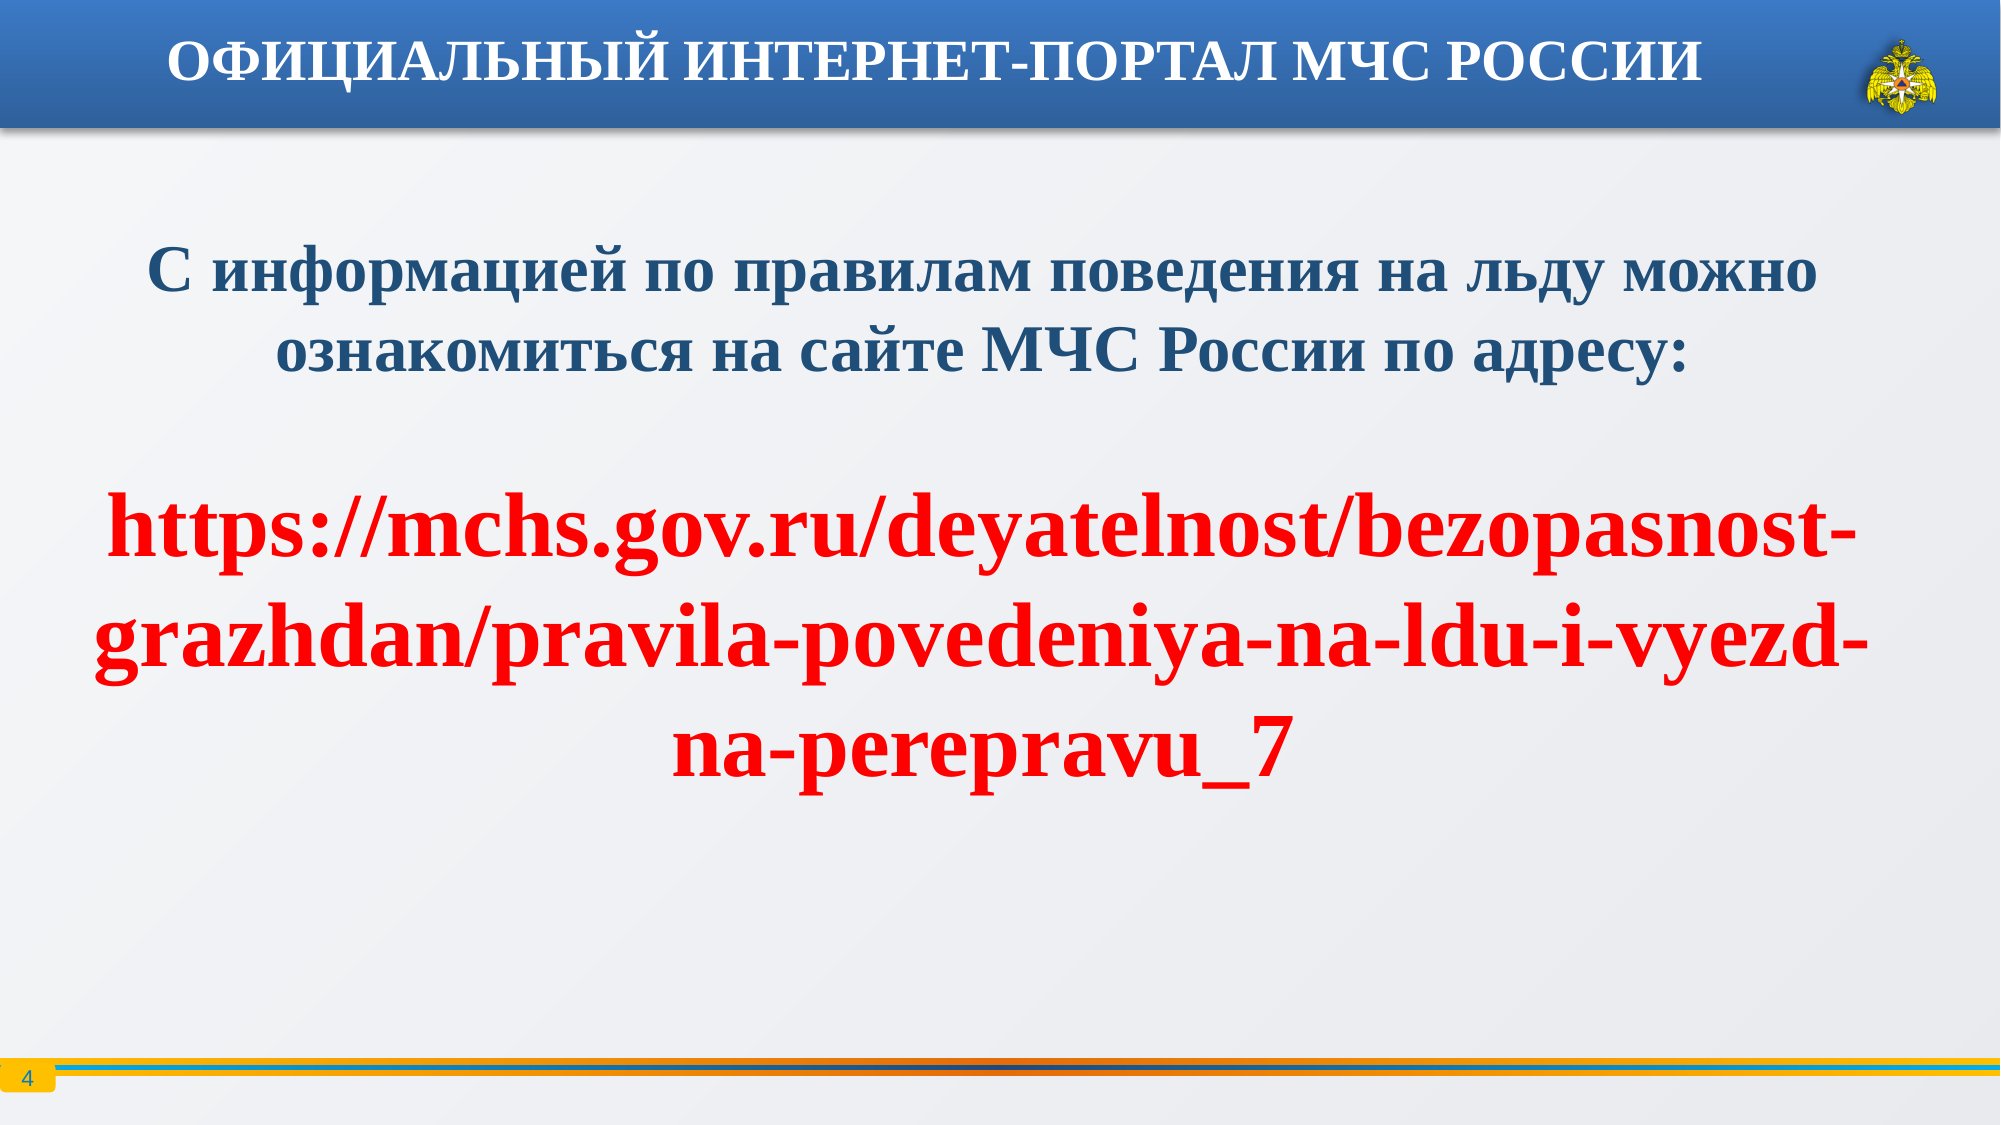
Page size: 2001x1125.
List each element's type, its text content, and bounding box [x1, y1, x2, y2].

picture [1866, 37, 1937, 116]
slide_number 4 [0, 1063, 56, 1093]
title ОФИЦИАЛЬНЫЙ ИНТЕРНЕТ-ПОРТАЛ МЧС РОССИИ [13, 0, 1855, 127]
text_box С информацией по правилам поведения на льду можно ознакомиться на сайте МЧС России по адресу: https://mchs.gov.ru/deyatelnost/bezopasnost-grazhdan/pravila-povedeniya-na-ldu-i-vyezd-na-perepravu_7 [55, 217, 1913, 912]
